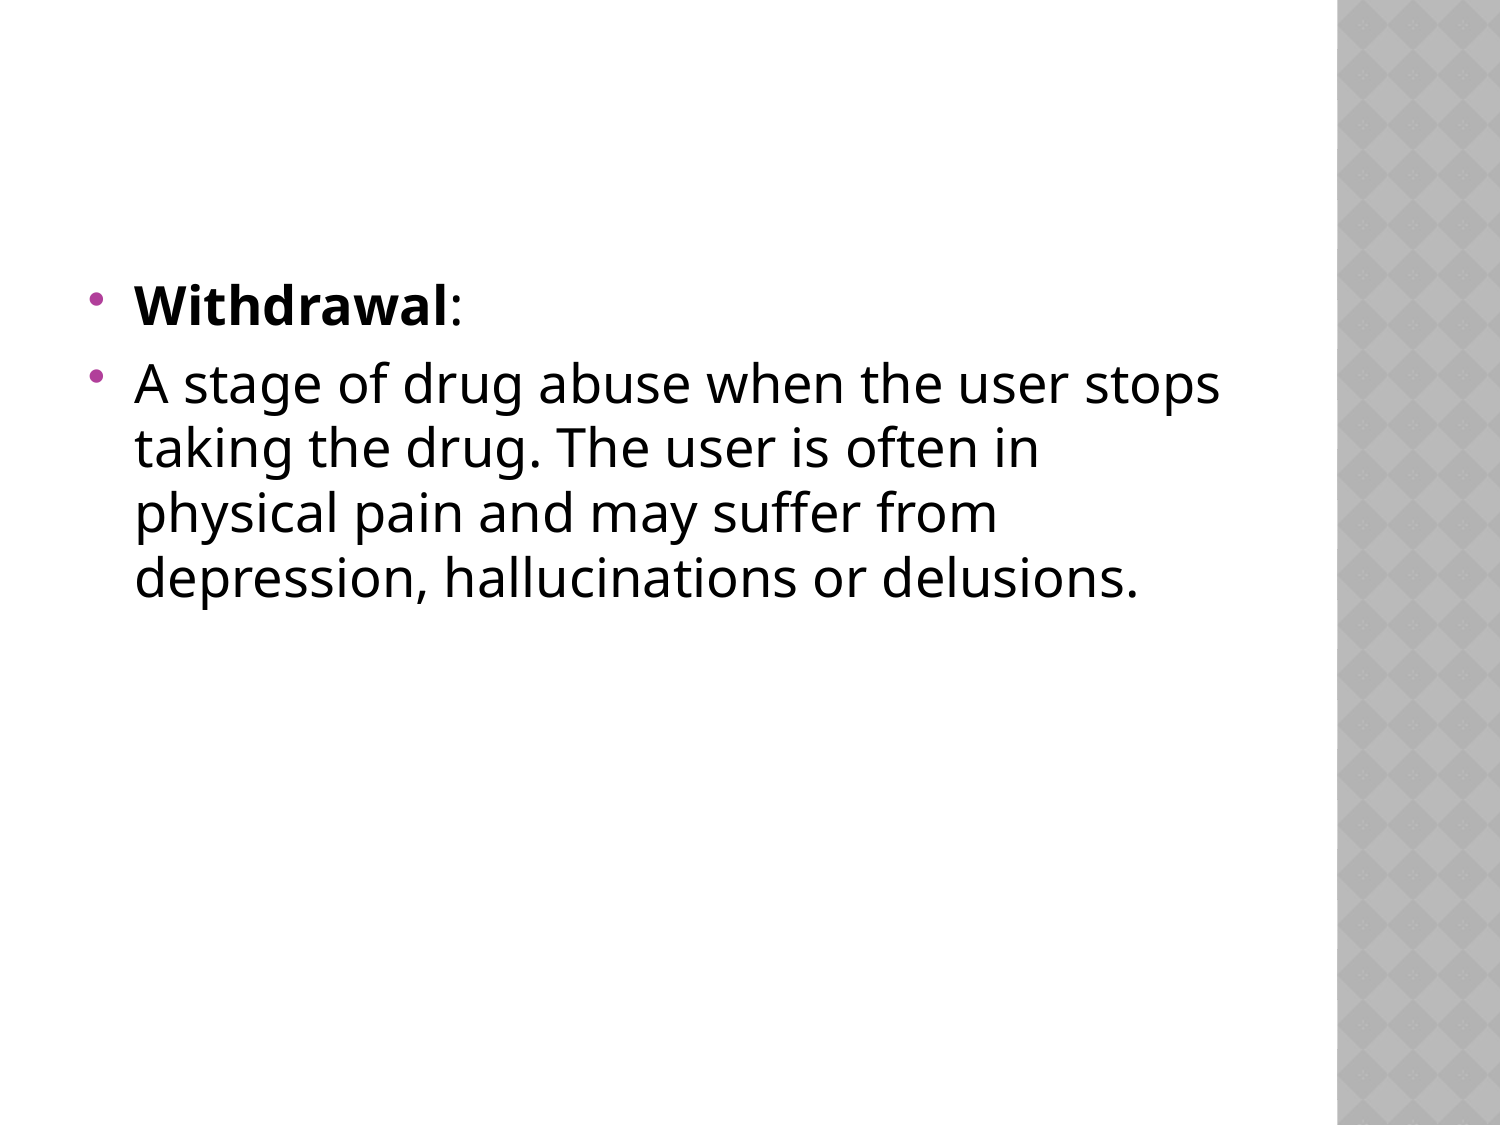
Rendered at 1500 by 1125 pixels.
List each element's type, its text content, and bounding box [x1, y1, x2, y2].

list Withdrawal: A stage of drug abuse when the user stops taking the drug. The user is often in physical pain and may suffer from depression, hallucinations or delusions. [75, 264, 1263, 1059]
